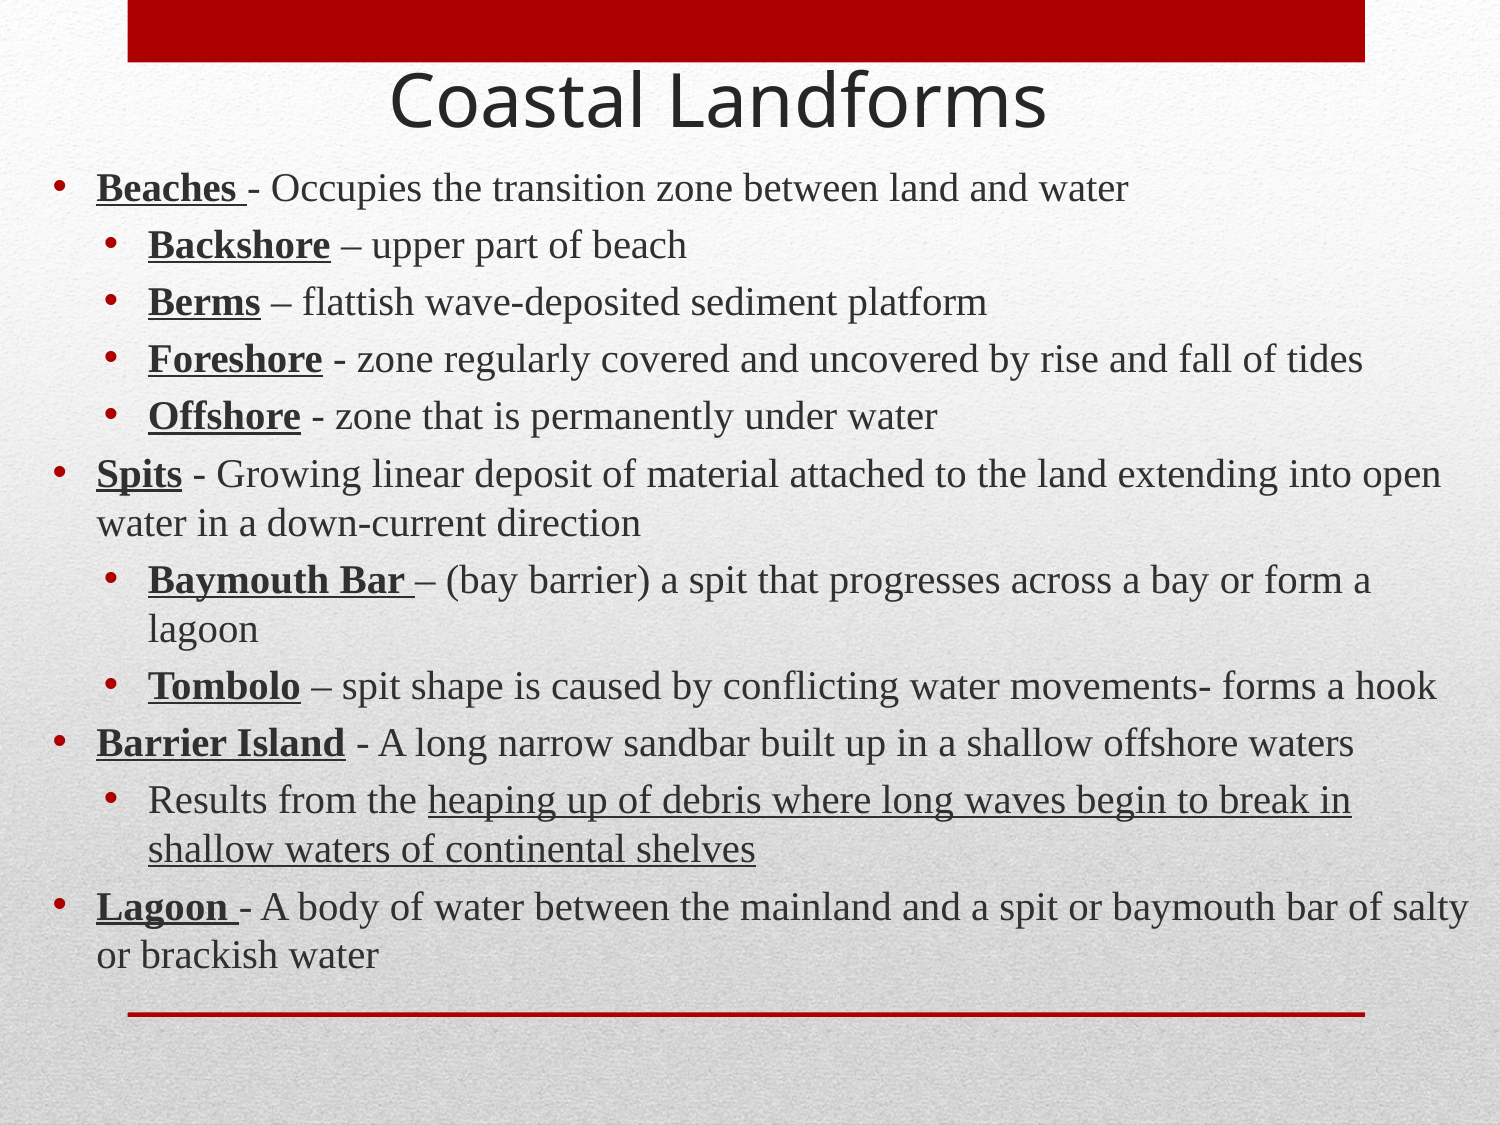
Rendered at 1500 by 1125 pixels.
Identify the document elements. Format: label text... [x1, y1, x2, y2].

list Beaches - Occupies the transition zone between land and water Backshore – upper part of beach Berms – flattish wave-deposited sediment platform Foreshore - zone regularly covered and uncovered by rise and fall of tides Offshore - zone that is permanently under water Spits - Growing linear deposit of material attached to the land extending into open water in a down-current direction Baymouth Bar – (bay barrier) a spit that progresses across a bay or form a lagoon Tombolo – spit shape is caused by conflicting water movements- forms a hook Barrier Island - A long narrow sandbar built up in a shallow offshore waters Results from the heaping up of debris where long waves begin to break in shallow waters of continental shelves Lagoon - A body of water between the mainland and a spit or baymouth bar of salty or brackish water [37, 149, 1500, 988]
title Coastal Landforms [150, 5, 1288, 150]
